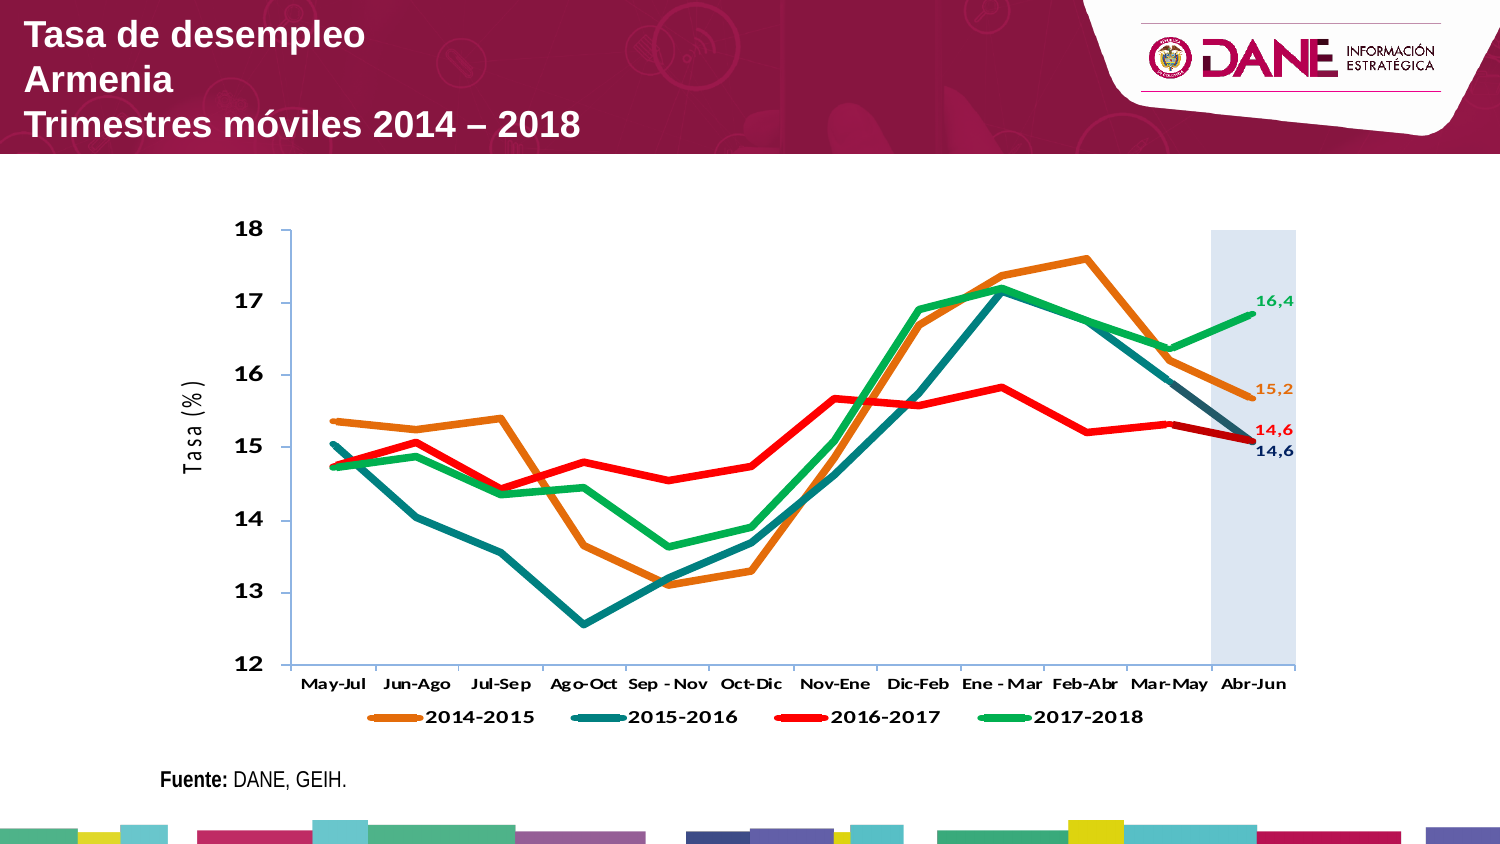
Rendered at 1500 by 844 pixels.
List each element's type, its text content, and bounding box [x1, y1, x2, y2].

text_box Tasa de desempleo Armenia Trimestres móviles 2014 – 2018 [0, 1, 1081, 154]
picture [1139, 15, 1442, 101]
picture [0, 820, 1500, 844]
picture [170, 208, 1347, 733]
text_box Fuente: DANE, GEIH. [136, 756, 363, 800]
picture [1081, 148, 1500, 154]
